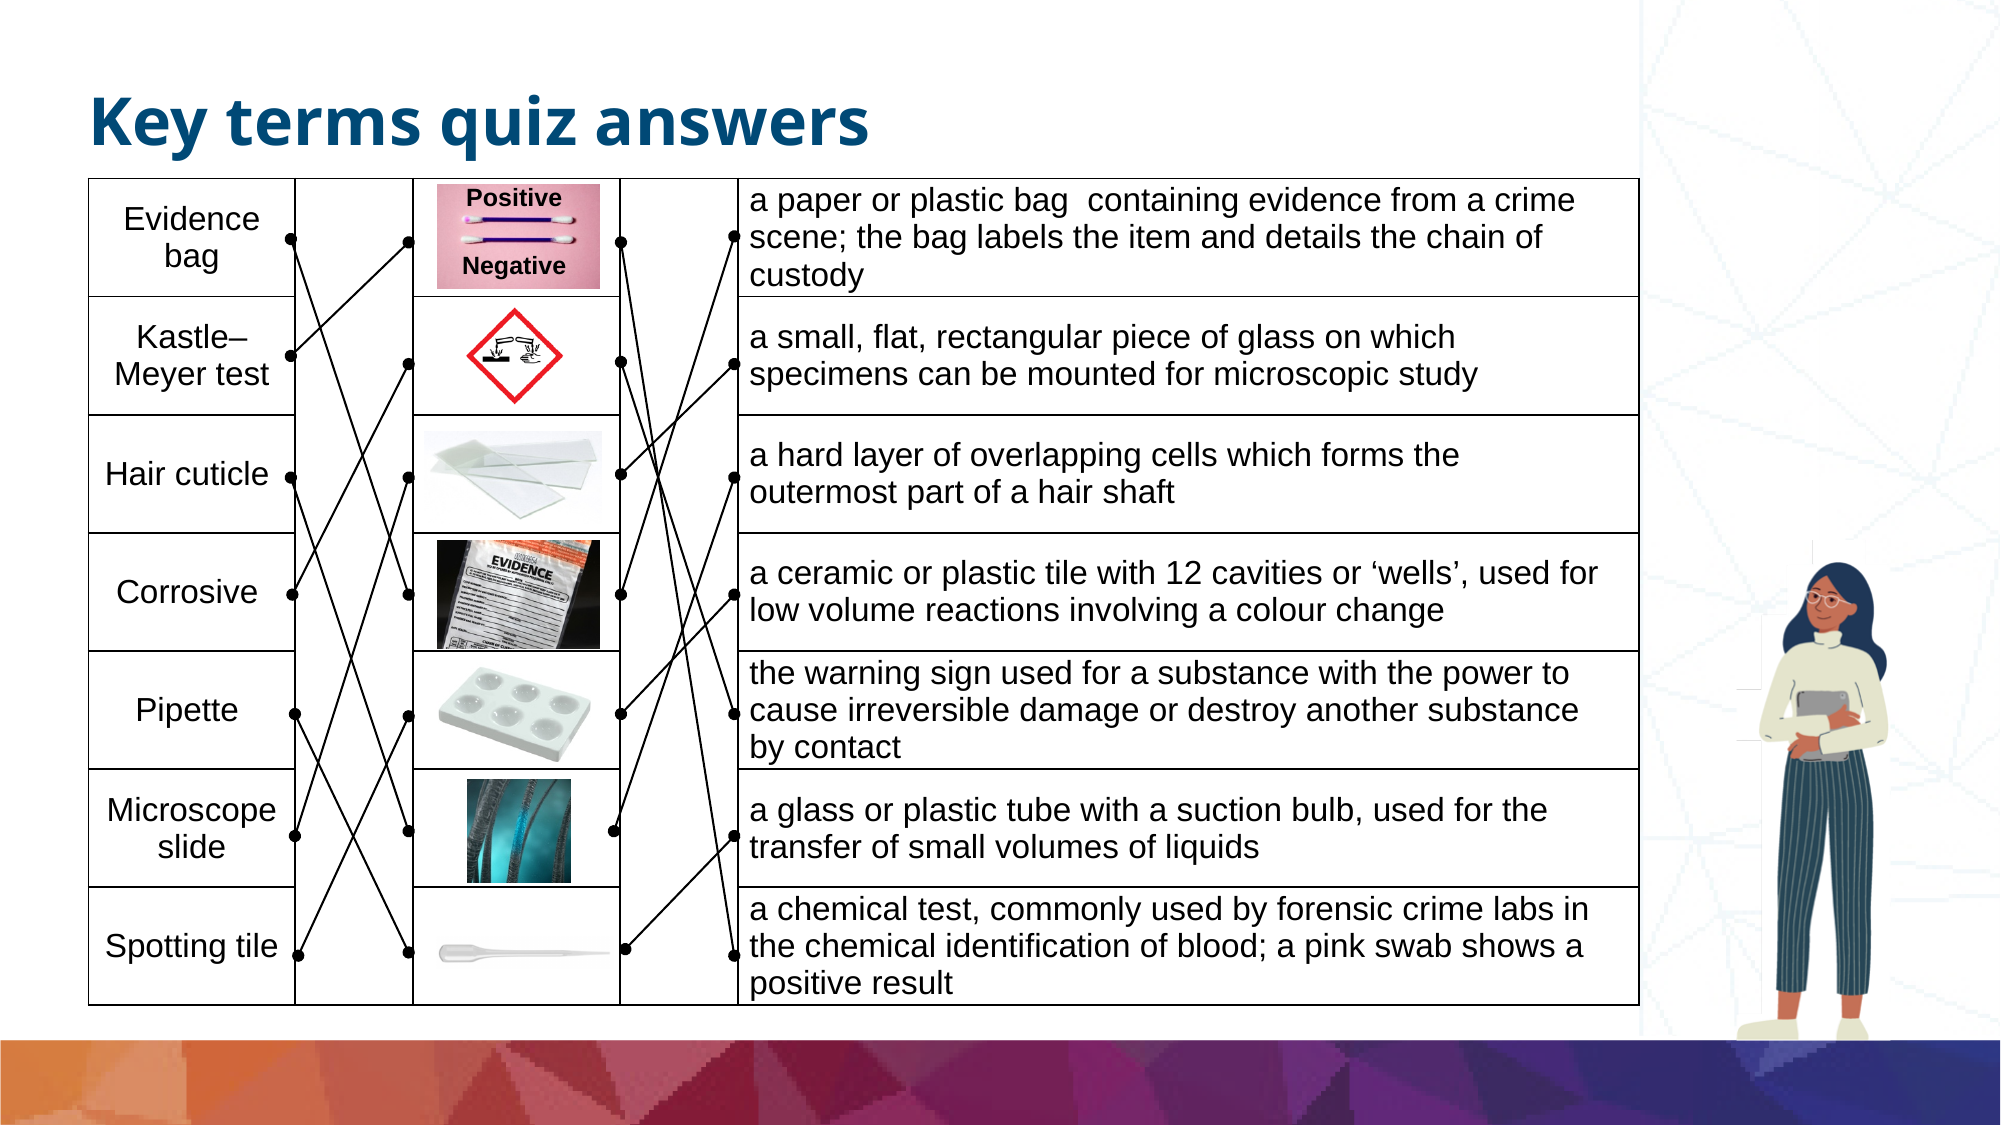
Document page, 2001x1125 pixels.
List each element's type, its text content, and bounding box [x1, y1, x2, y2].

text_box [620, 594, 735, 714]
table_cell a small, flat, rectangular piece of glass on which specimens can be mounted for microscopic study [739, 297, 1638, 414]
picture [437, 184, 600, 289]
table_cell a ceramic or plastic tile with 12 cavities or ‘wells’, used for low volume reactions involving a colour change [739, 534, 1638, 650]
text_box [294, 836, 298, 953]
picture [462, 305, 567, 407]
table_cell Microscope slide [89, 770, 294, 886]
table_cell the warning sign used for a substance with the power to cause irreversible damage or destroy another substance by contact [739, 652, 1638, 768]
picture [432, 662, 595, 766]
table_cell [414, 534, 613, 650]
picture [424, 431, 602, 524]
table_cell [621, 956, 737, 1004]
text_box Negative [433, 242, 437, 288]
table_header [296, 179, 412, 239]
table_header Evidence bag [89, 179, 294, 296]
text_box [625, 835, 735, 950]
text_box Positive [433, 174, 596, 220]
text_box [620, 242, 735, 361]
table_header [621, 179, 737, 236]
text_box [294, 477, 409, 836]
title Key terms quiz answers [88, 88, 1565, 161]
picture [437, 540, 600, 649]
table_header a paper or plastic bag containing evidence from a crime scene; the bag labels the item and details the chain of custody [739, 179, 1638, 296]
table_cell [414, 652, 613, 768]
table_cell [414, 297, 619, 414]
table_cell [542, 888, 619, 1004]
table_header [414, 179, 619, 296]
table_cell a hard layer of overlapping cells which forms the outermost part of a hair shaft [739, 416, 1638, 532]
table_cell [414, 416, 619, 532]
table_cell Spotting tile [89, 888, 294, 1004]
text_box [298, 716, 409, 956]
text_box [620, 475, 735, 594]
table_cell Kastle–Meyer test [89, 297, 290, 414]
table_cell Pipette [89, 652, 290, 768]
table_cell a chemical test, commonly used by forensic crime labs in the chemical identification of blood; a pink swab shows a positive result [739, 888, 1638, 1004]
table_cell a glass or plastic tube with a suction bulb, used for the transfer of small volumes of liquids [739, 770, 1638, 886]
table_cell [414, 888, 509, 1004]
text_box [290, 242, 409, 356]
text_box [290, 356, 409, 477]
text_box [620, 364, 735, 475]
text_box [292, 364, 409, 595]
table_cell [414, 770, 619, 886]
picture [0, 0, 2001, 1125]
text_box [613, 477, 735, 832]
table_cell Hair cuticle [89, 416, 290, 532]
table_cell Corrosive [89, 534, 290, 650]
table_cell [296, 956, 412, 1004]
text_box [290, 477, 294, 832]
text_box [620, 832, 735, 956]
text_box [620, 236, 735, 242]
